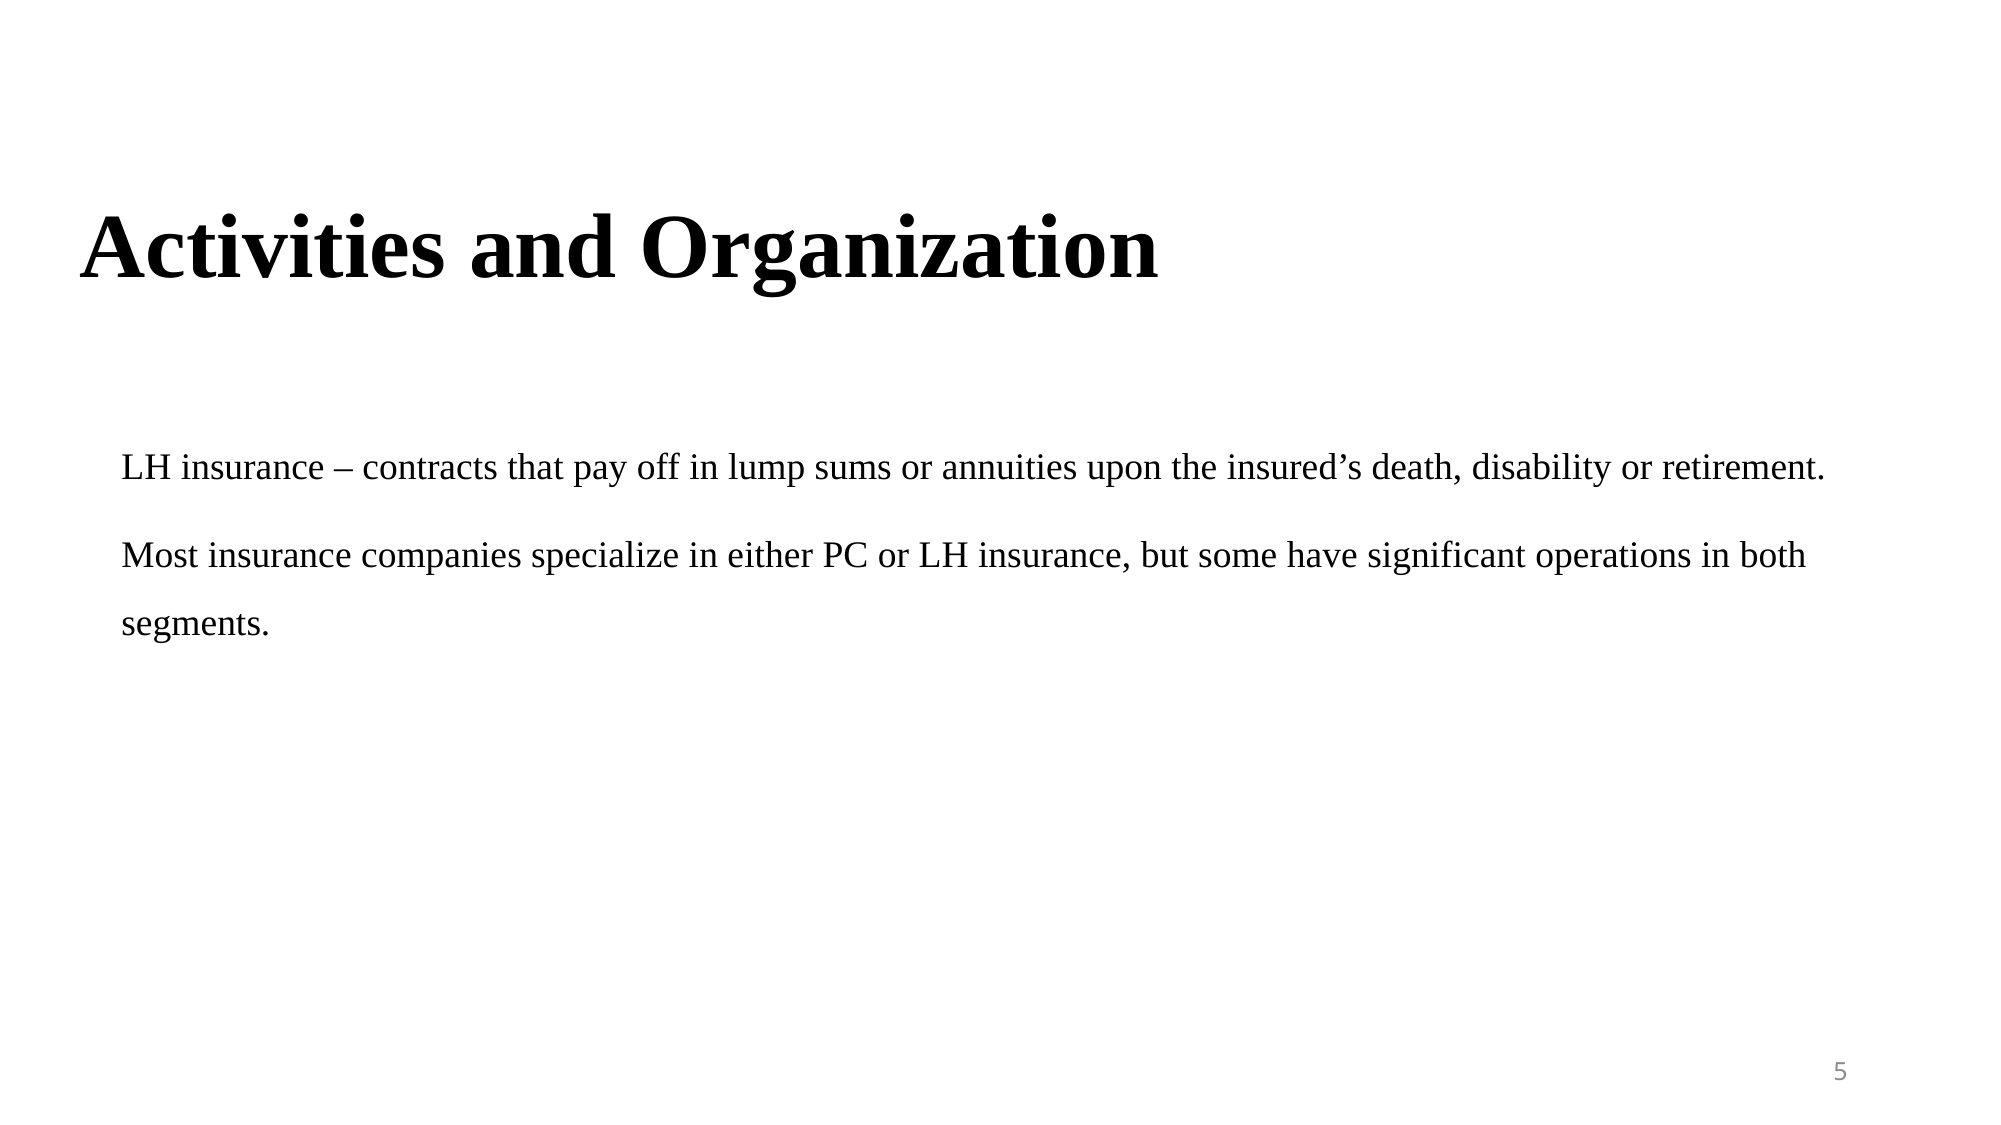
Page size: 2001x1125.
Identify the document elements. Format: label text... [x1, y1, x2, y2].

list LH insurance – contracts that pay off in lump sums or annuities upon the insured’s death, disability or retirement. Most insurance companies specialize in either PC or LH insurance, but some have significant operations in both segments. [106, 411, 1894, 793]
title Activities and Organization [64, 164, 2000, 332]
slide_number 5 [1412, 1042, 1863, 1103]
